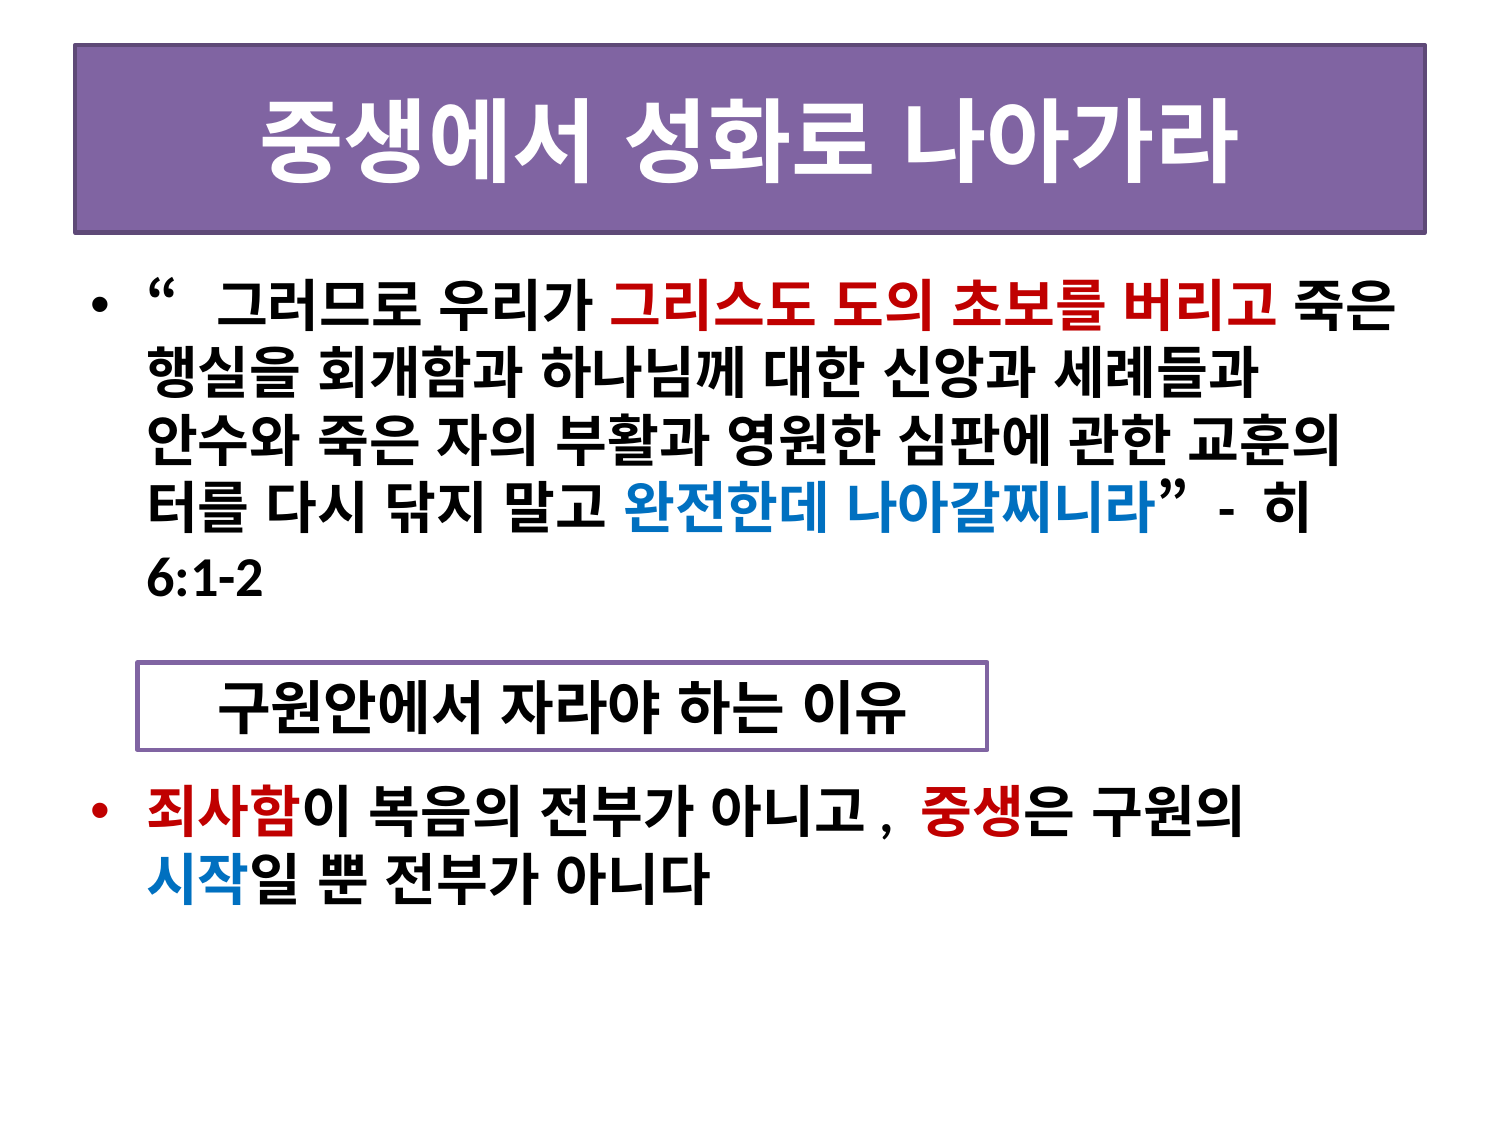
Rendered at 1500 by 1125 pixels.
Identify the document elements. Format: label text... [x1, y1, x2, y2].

title 중생에서 성화로 나아가라 [73, 43, 1427, 235]
list “그러므로 우리가 그리스도 도의 초보를 버리고 죽은 행실을 회개함과 하나님께 대한 신앙과 세례들과 안수와 죽은 자의 부활과 영원한 심판에 관한 교훈의 터를 다시 닦지 말고 완전한데 나아갈찌니라” - 히 6:1-2 죄사함이 복음의 전부가 아니고, 중생은 구원의 시작일 뿐 전부가 아니다 [75, 262, 1425, 1005]
text_box 구원안에서 자라야 하는 이유 [135, 660, 989, 752]
